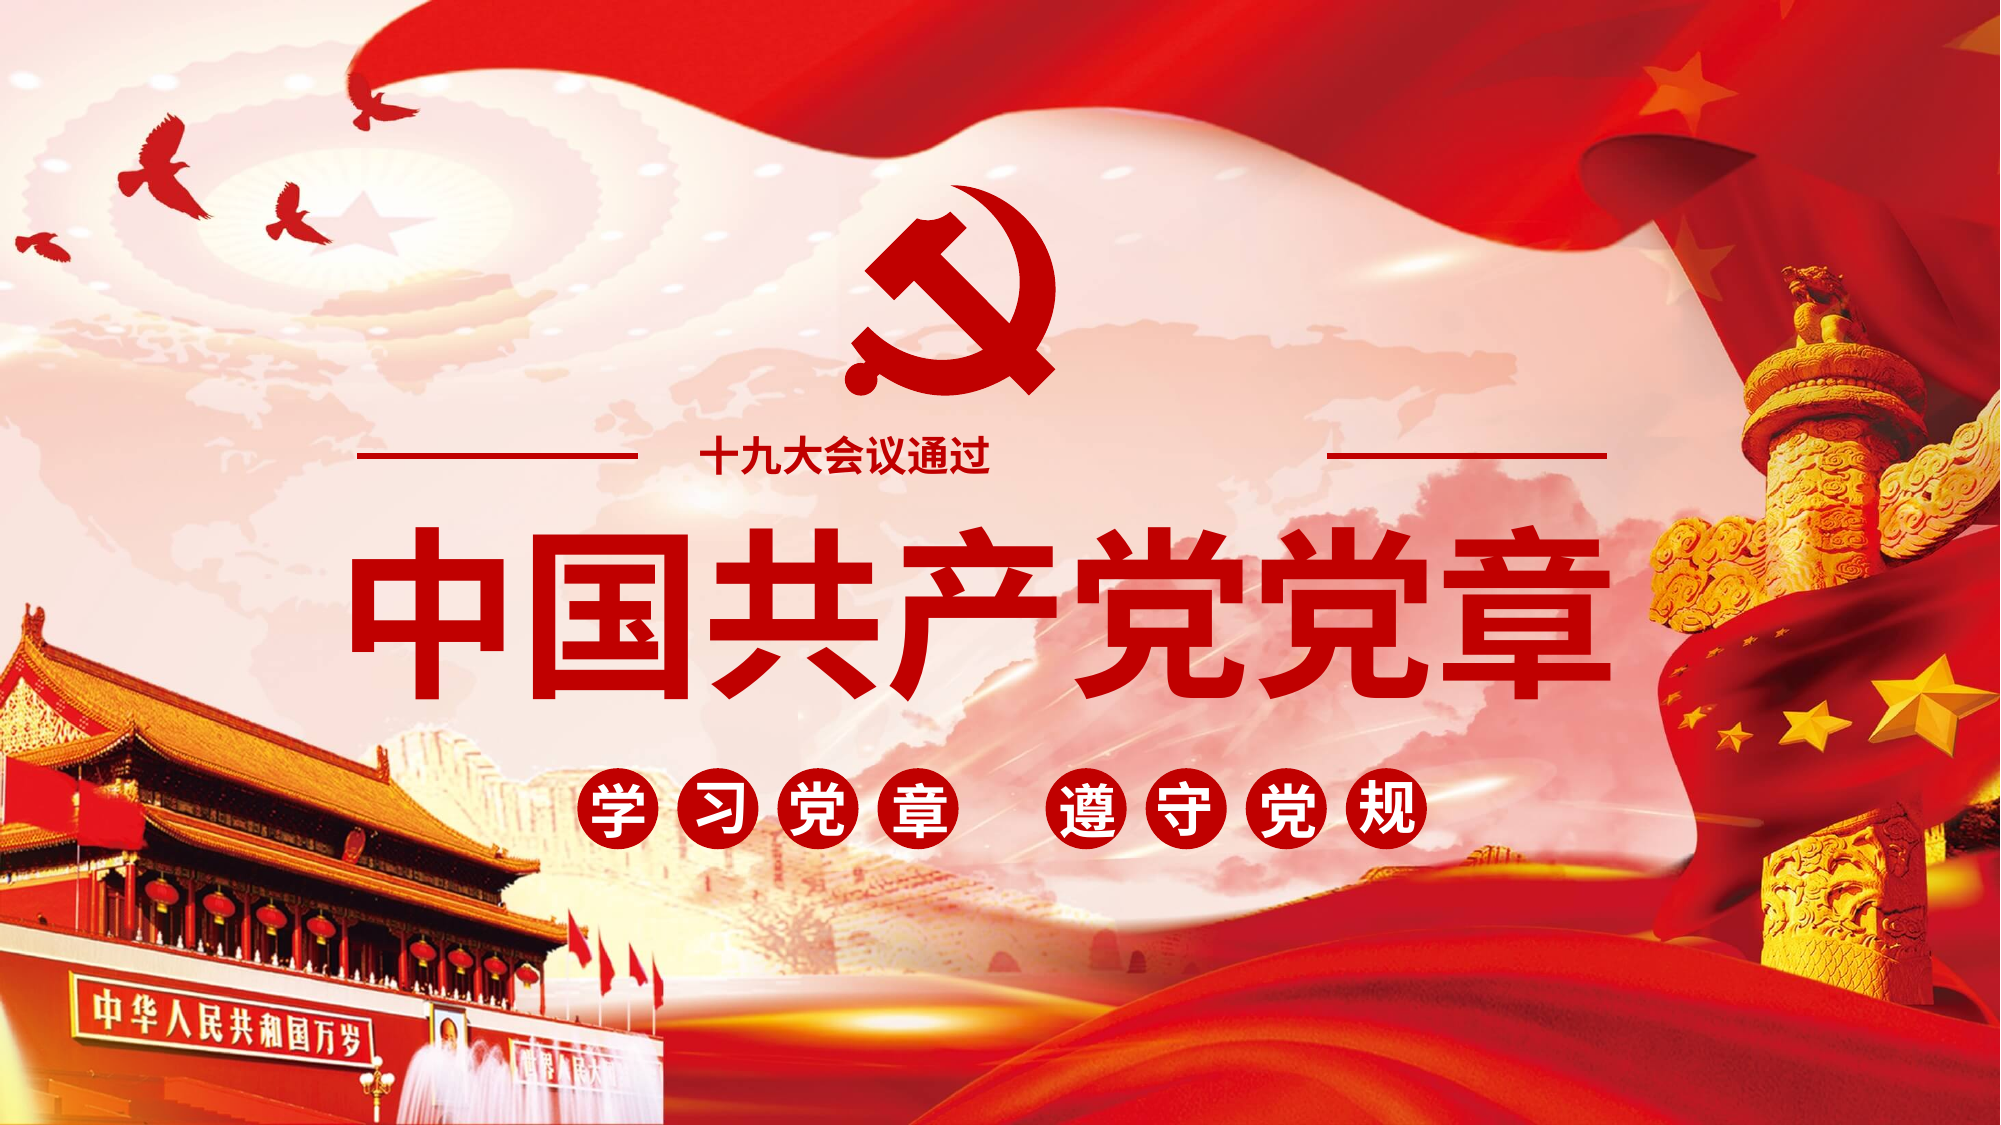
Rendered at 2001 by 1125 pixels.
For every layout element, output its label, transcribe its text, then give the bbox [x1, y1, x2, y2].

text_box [676, 763, 766, 850]
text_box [1244, 768, 1334, 854]
picture [0, 0, 2000, 1125]
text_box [1042, 768, 1132, 854]
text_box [1343, 763, 1433, 850]
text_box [875, 768, 965, 854]
text_box 十九大会议通过 [683, 422, 1293, 488]
text_box [844, 185, 1056, 396]
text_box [1140, 765, 1230, 852]
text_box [574, 767, 664, 854]
text_box 中国共产党党章 [321, 493, 1748, 728]
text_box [773, 765, 863, 852]
